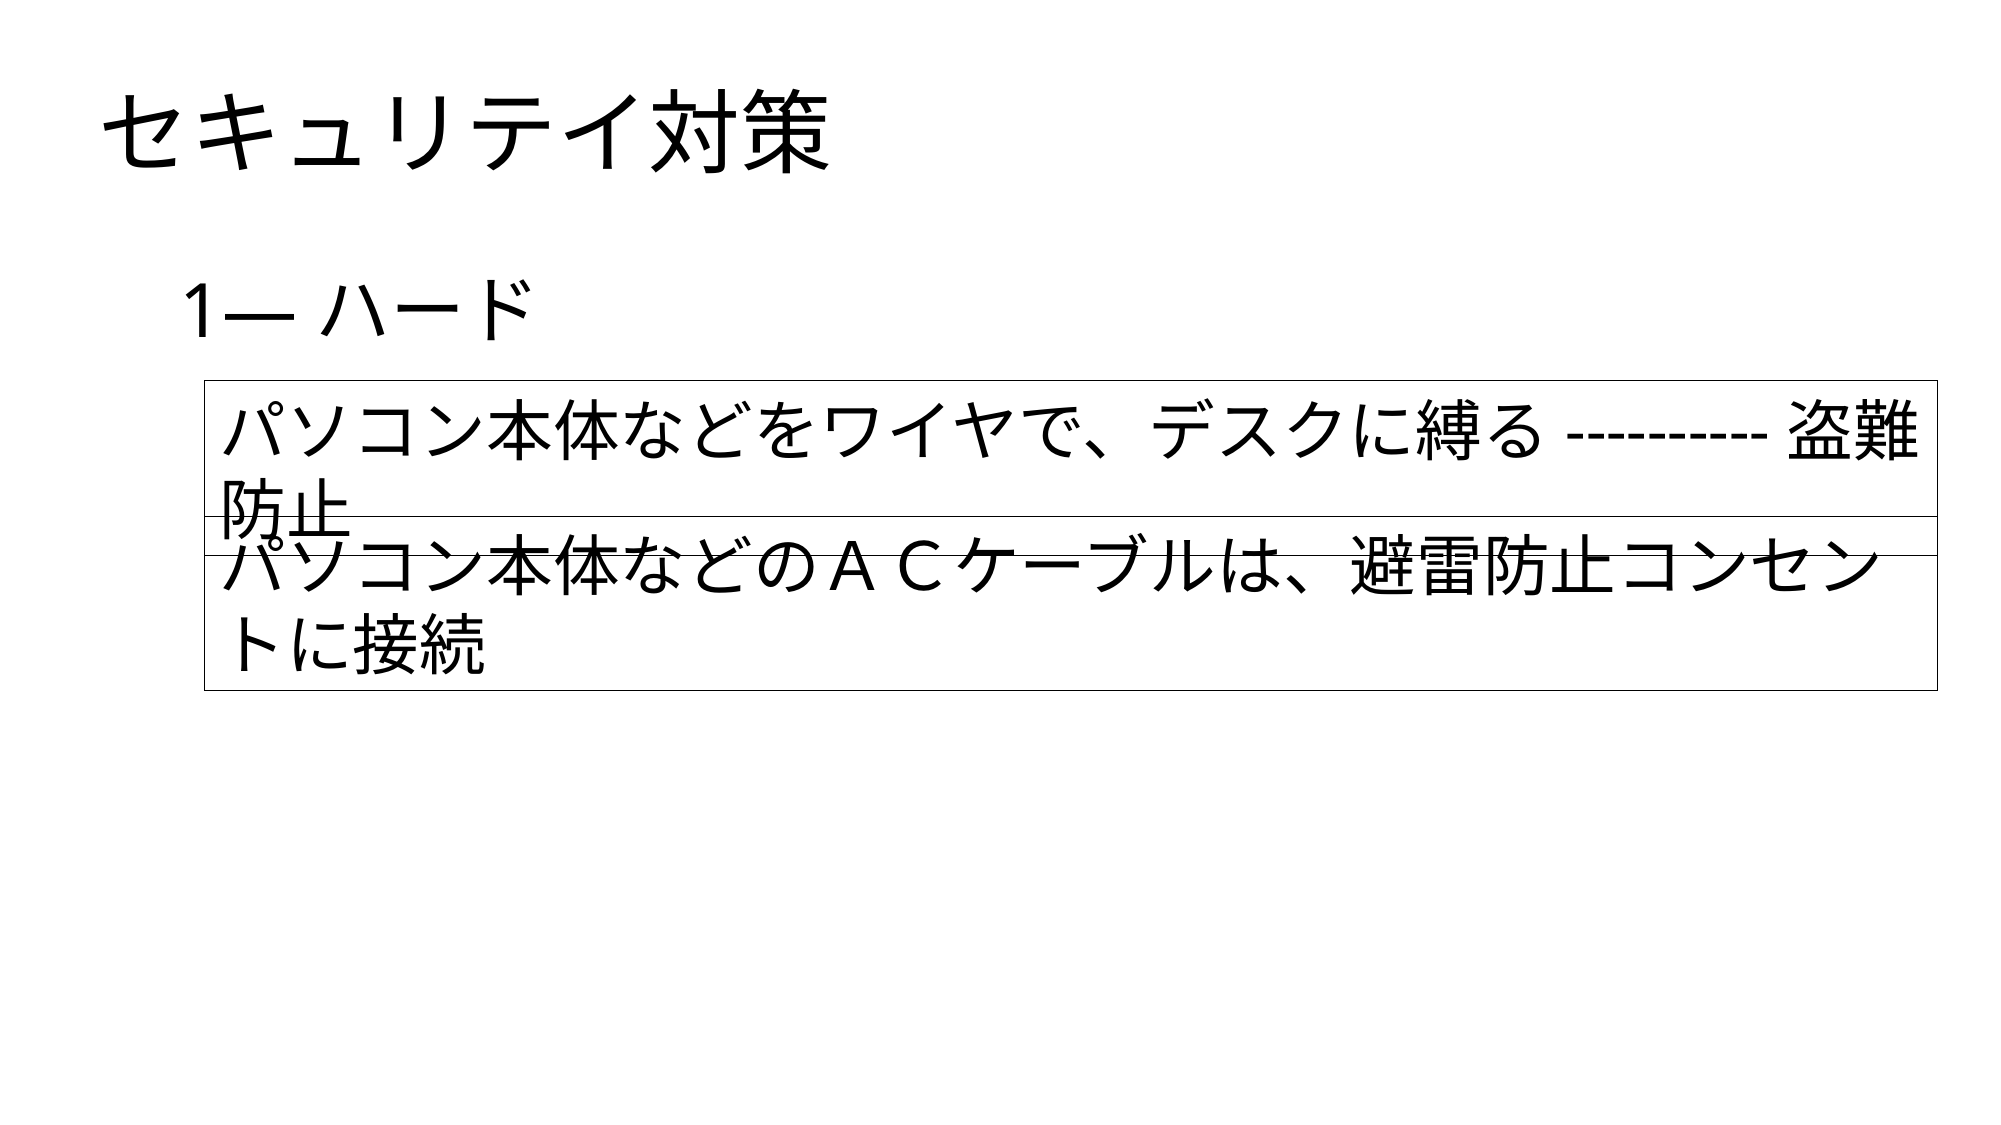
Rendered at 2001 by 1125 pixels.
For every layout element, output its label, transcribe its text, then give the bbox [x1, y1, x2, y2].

text_box 1—ハード [164, 245, 1662, 381]
text_box パソコン本体などをワイヤで、デスクに縛る----------盗難防止 [204, 380, 1938, 516]
title セキュリテイ対策 [83, 68, 1581, 204]
text_box パソコン本体などのＡＣケーブルは、避雷防止コンセントに接続 [204, 516, 1938, 691]
